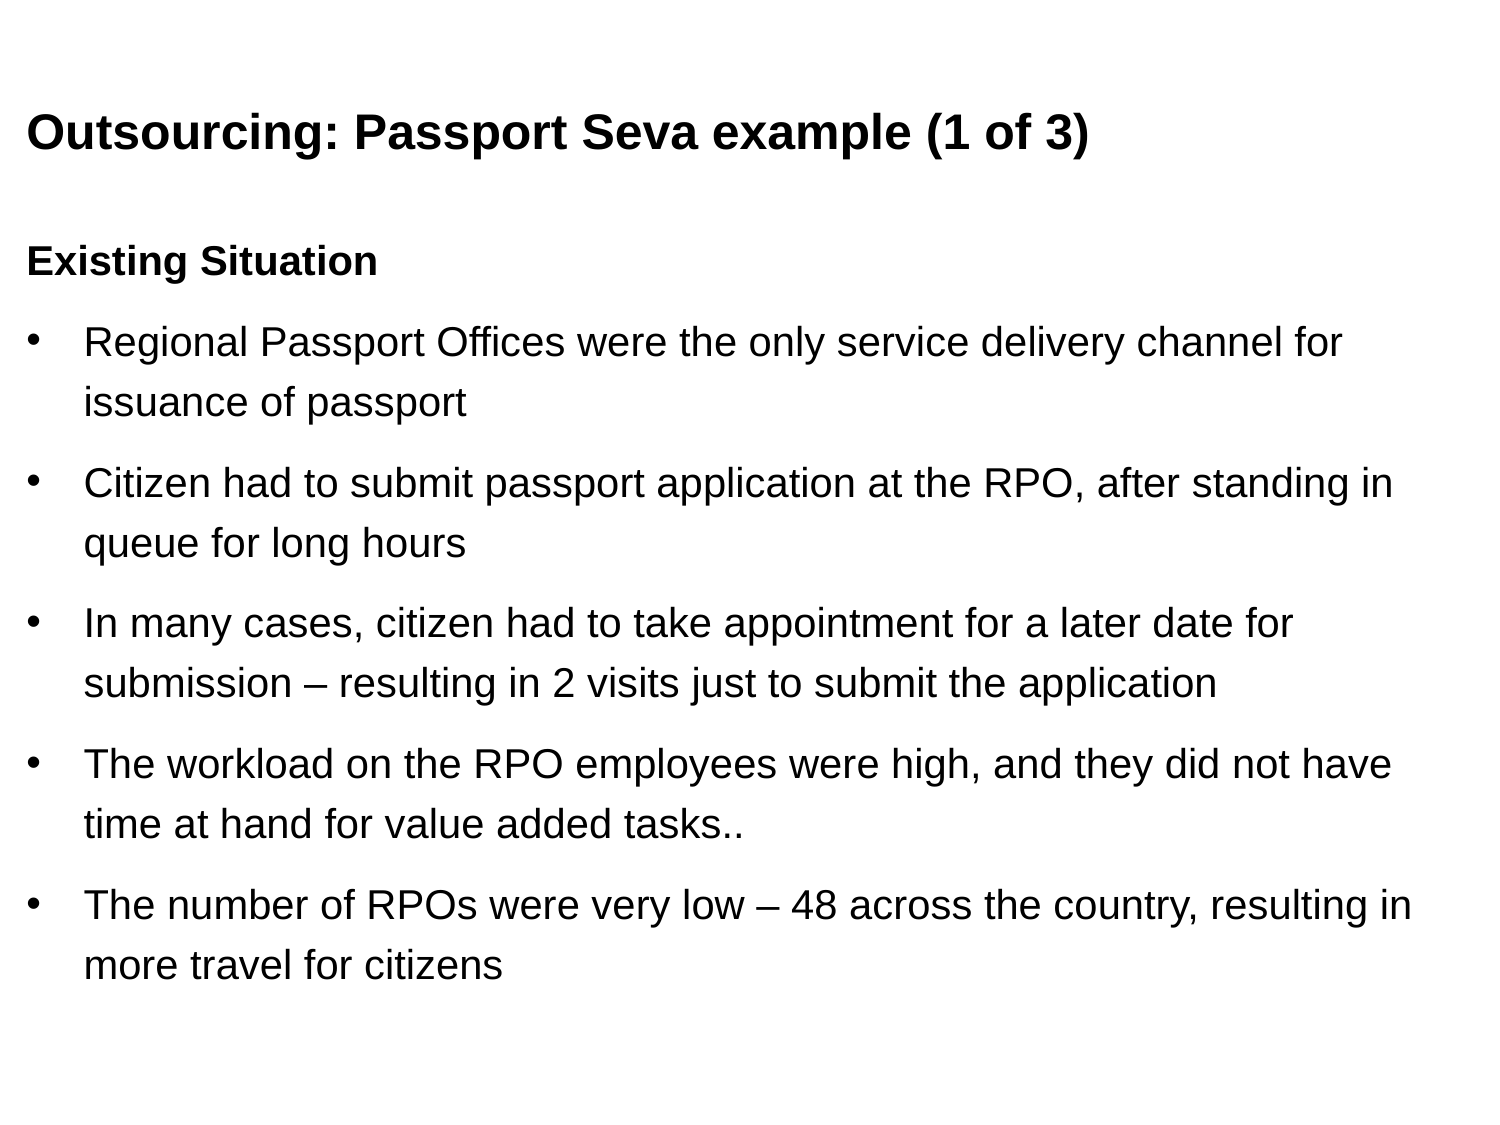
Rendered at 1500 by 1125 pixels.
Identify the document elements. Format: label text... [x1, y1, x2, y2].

title Outsourcing: Passport Seva example (1 of 3) [26, 99, 1472, 224]
list Existing Situation Regional Passport Offices were the only service delivery channel for issuance of passport Citizen had to submit passport application at the RPO, after standing in queue for long hours In many cases, citizen had to take appointment for a later date for submission – resulting in 2 visits just to submit the application The workload on the RPO employees were high, and they did not have time at hand for value added tasks.. The number of RPOs were very low – 48 across the country, resulting in more travel for citizens [26, 223, 1437, 910]
